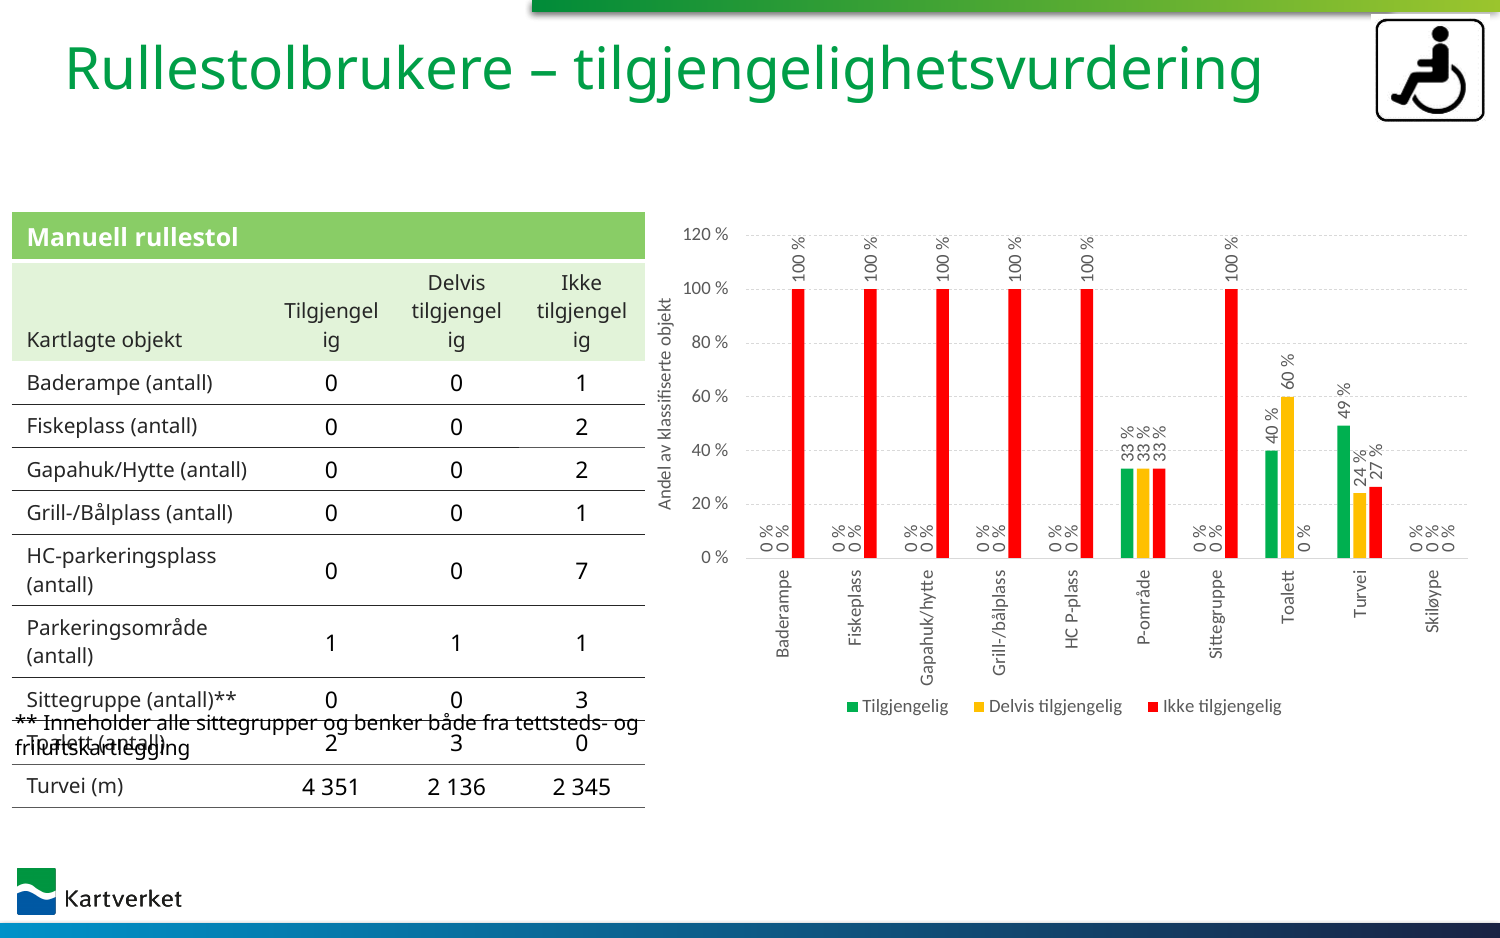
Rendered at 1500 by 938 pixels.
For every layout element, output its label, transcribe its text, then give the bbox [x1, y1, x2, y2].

table_cell Ikke tilgjengelig [519, 263, 638, 361]
table_cell Delvis tilgjengelig [394, 263, 519, 361]
table_cell 2 [519, 448, 638, 490]
table_cell Baderampe (antall) [12, 361, 269, 404]
table_cell 0 [269, 491, 394, 534]
table_cell 0 [269, 405, 394, 447]
table_cell 1 [394, 606, 519, 677]
table_cell 0 [394, 535, 519, 605]
table_cell Tilgjengelig [269, 263, 394, 361]
text_box ** Inneholder alle sittegrupper og benker både fra tettsteds- og friluftskartlegging [0, 702, 745, 768]
table_cell 2 [519, 405, 638, 447]
table_cell 1 [269, 606, 394, 677]
table_cell 0 [394, 678, 519, 702]
table_header Manuell rullestol [12, 212, 645, 259]
table_cell Sittegruppe (antall)** [12, 678, 269, 702]
table_cell 1 [519, 491, 638, 534]
picture [643, 218, 1480, 728]
table_cell 0 [269, 678, 394, 702]
table_cell 1 [519, 361, 638, 404]
table_cell 7 [519, 535, 638, 605]
table_cell 0 [394, 448, 519, 490]
table_cell Gapahuk/Hytte (antall) [12, 448, 269, 490]
table_cell HC-parkeringsplass (antall) [12, 535, 269, 605]
table_cell Parkeringsområde (antall) [12, 606, 269, 677]
table_cell 2 136 [394, 768, 519, 807]
table_cell 0 [269, 448, 394, 490]
table_cell 2 345 [519, 768, 645, 807]
table_cell 0 [394, 405, 519, 447]
table_cell 0 [394, 361, 519, 404]
table_cell 4 351 [269, 768, 394, 807]
table_cell Kartlagte objekt [12, 263, 269, 361]
text_box Rullestolbrukere – tilgjengelighetsvurdering [49, 12, 1372, 109]
table_cell Turvei (m) [12, 768, 269, 807]
picture [1371, 13, 1491, 127]
table_cell 0 [269, 361, 394, 404]
table_cell 1 [519, 606, 638, 677]
table_cell 3 [519, 678, 638, 702]
table_cell Fiskeplass (antall) [12, 405, 269, 447]
table_cell 0 [269, 535, 394, 605]
table_cell Grill-/Bålplass (antall) [12, 491, 269, 534]
table_cell 0 [394, 491, 519, 534]
